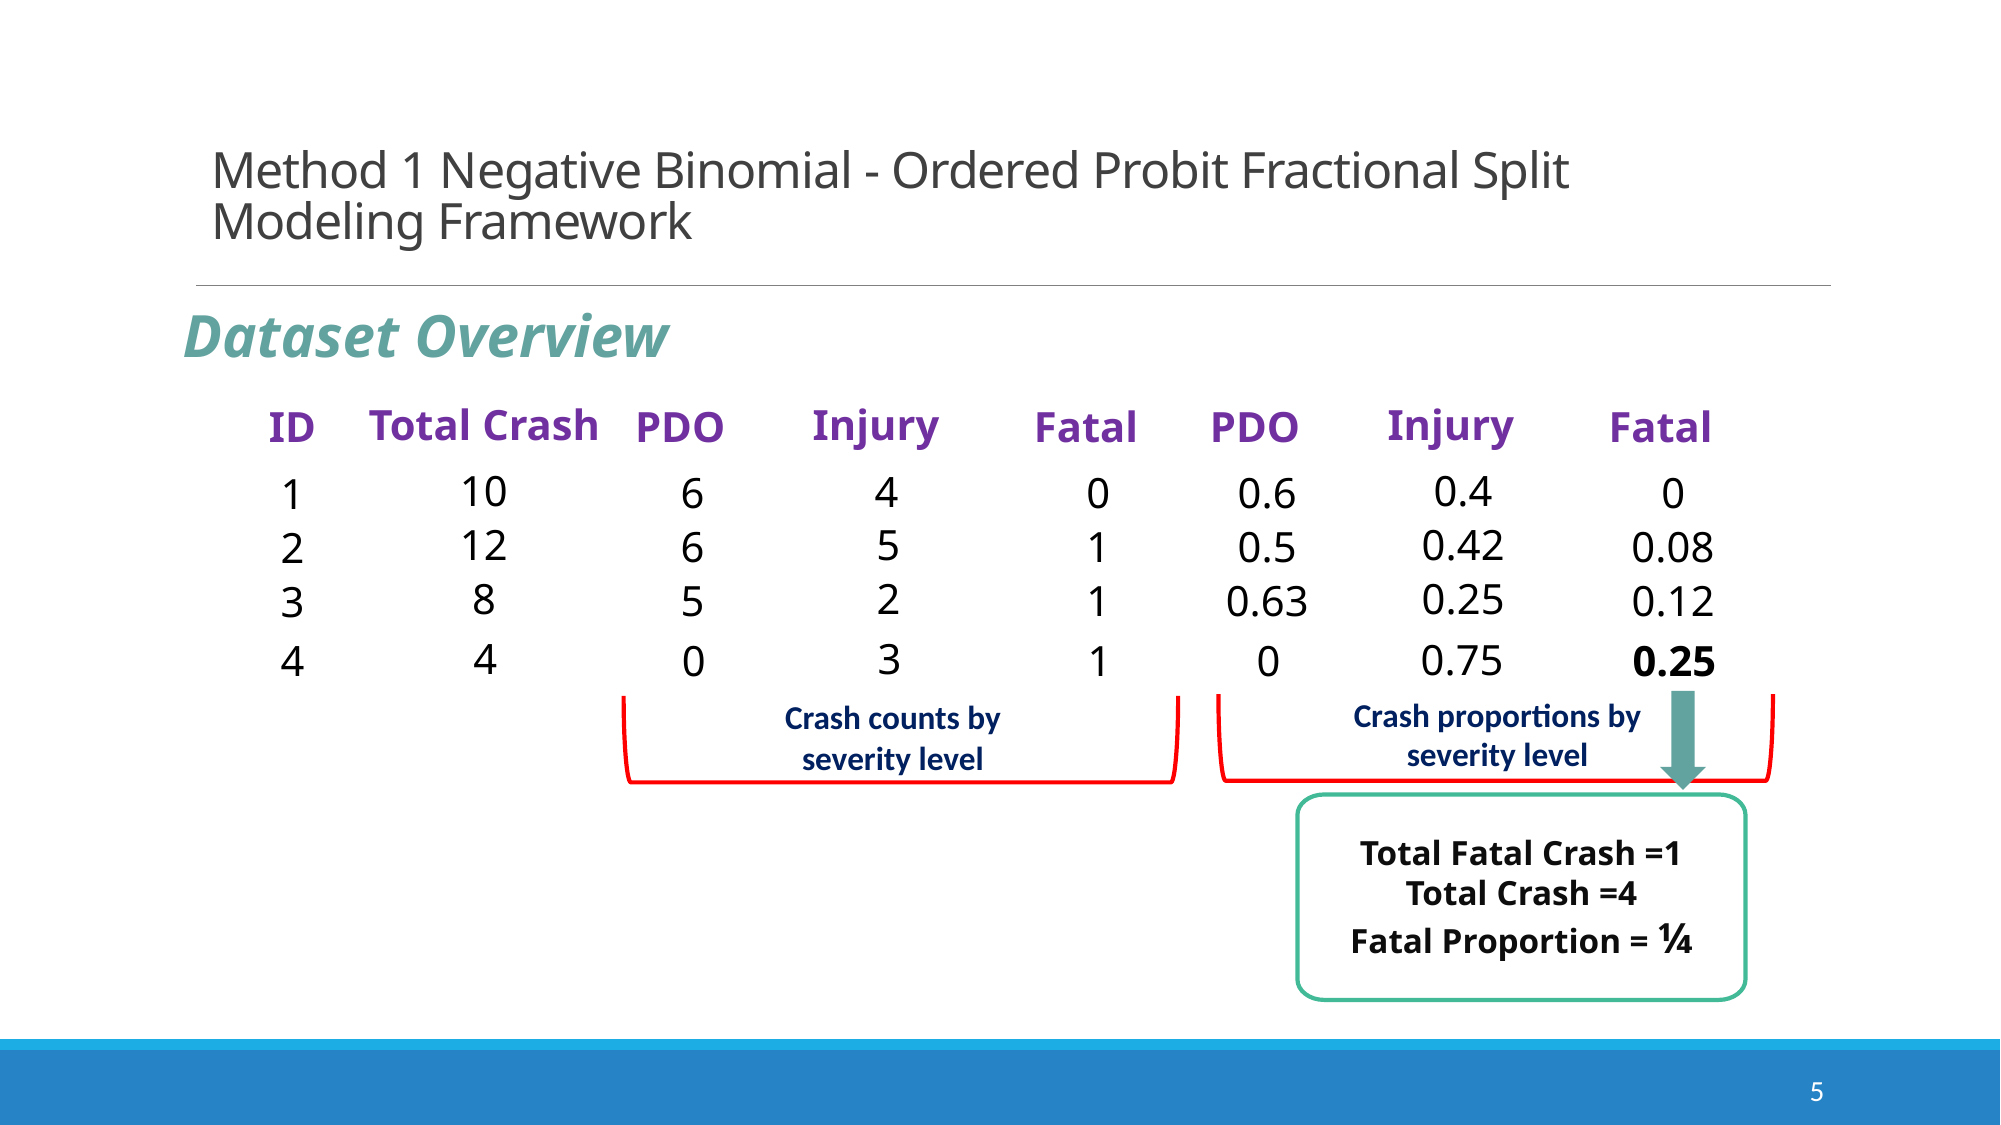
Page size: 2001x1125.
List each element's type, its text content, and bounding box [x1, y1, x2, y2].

text_box Dataset Overview [102, 291, 749, 377]
text_box Method 1 Negative Binomial - Ordered Probit Fractional Split Modeling Framework [196, 120, 1800, 258]
slide_number 5 [1624, 1059, 1840, 1120]
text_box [169, 390, 1801, 1001]
